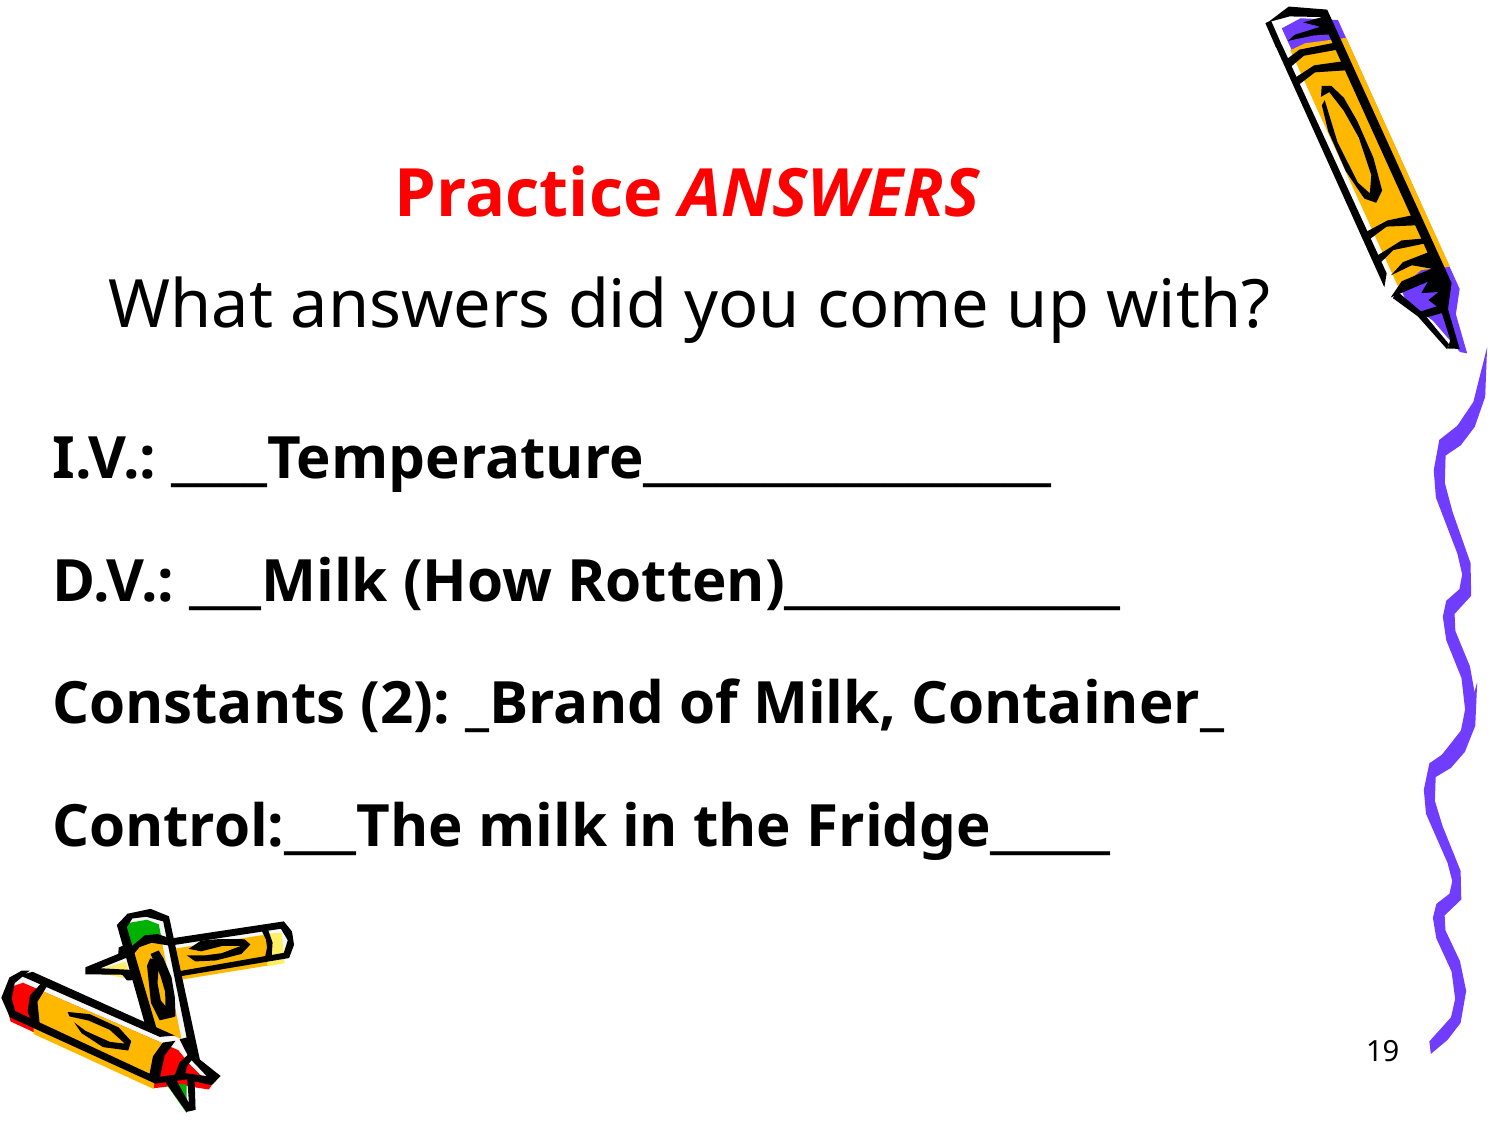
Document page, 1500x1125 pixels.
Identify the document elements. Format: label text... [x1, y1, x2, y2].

list What answers did you come up with? I.V.: ____Temperature_________________ D.V.: ___Milk (How Rotten)______________ Constants (2): _Brand of Milk, Container_ Control:___The milk in the Fridge_____ [37, 262, 1401, 1051]
slide_number 19 [1101, 1024, 1415, 1101]
title Practice ANSWERS [49, 112, 1326, 238]
